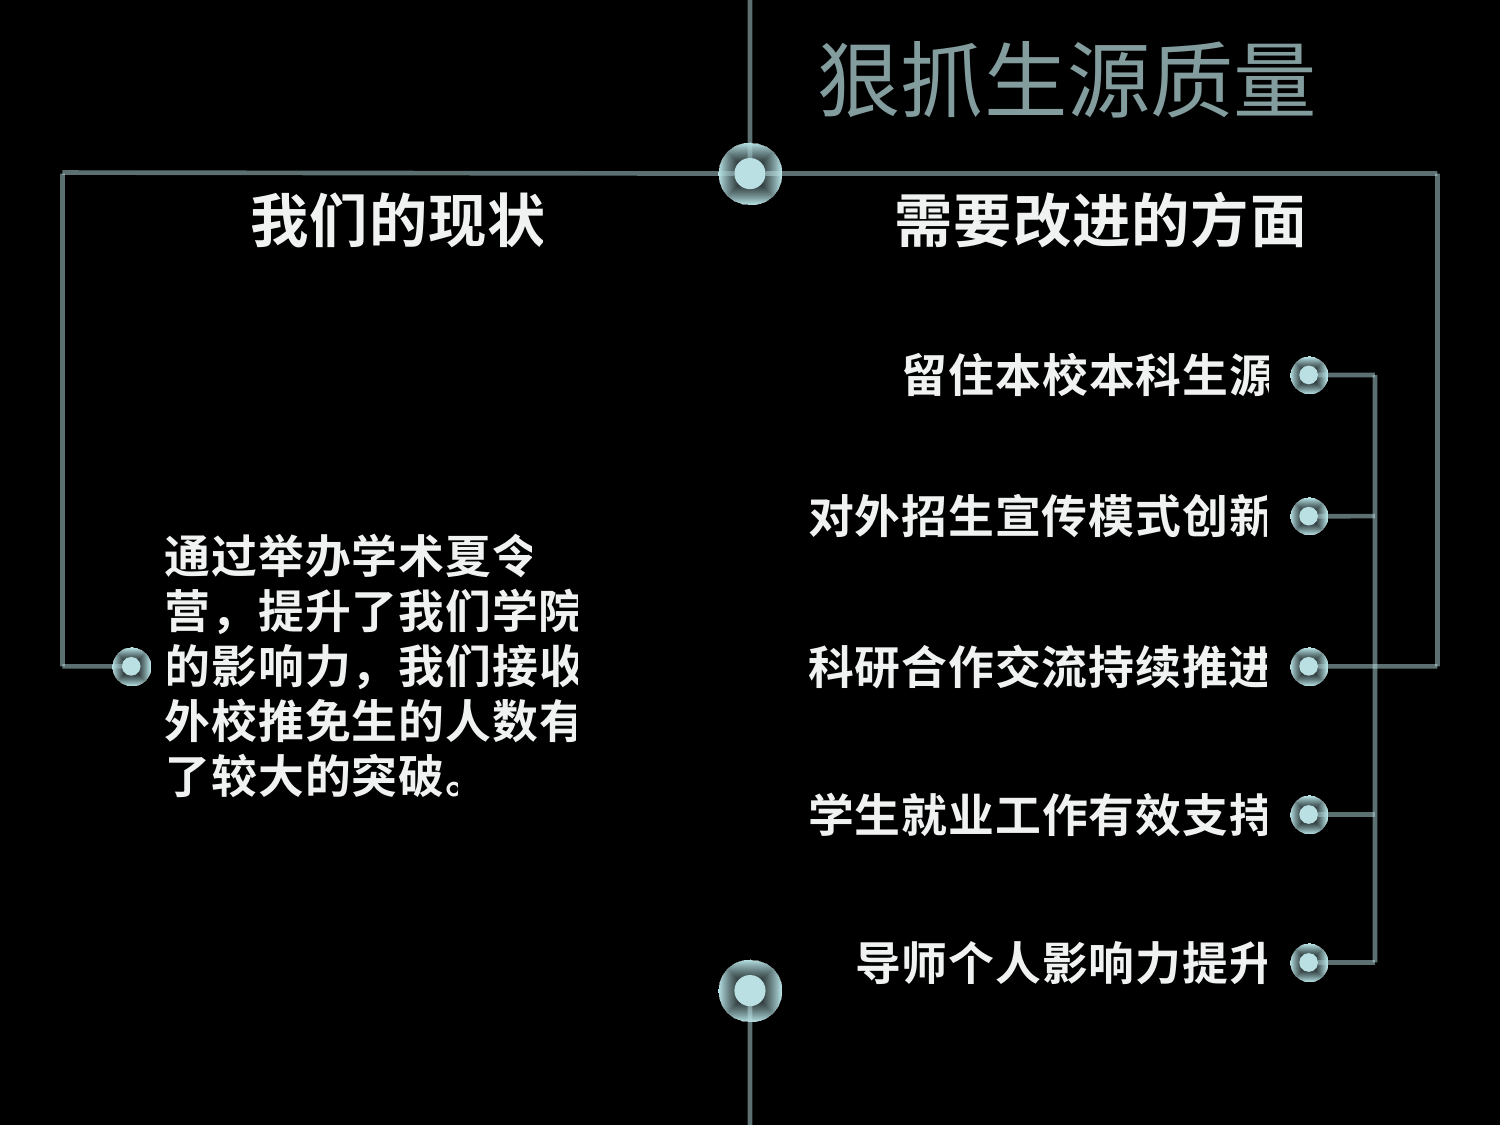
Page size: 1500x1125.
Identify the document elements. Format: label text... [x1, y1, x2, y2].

text_box 需要改进的方面 [879, 182, 1324, 262]
text_box 我们的现状 [235, 182, 562, 262]
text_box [112, 647, 151, 686]
text_box 狠抓生源质量 [802, 21, 1333, 136]
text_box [1289, 943, 1328, 982]
text_box 对外招生宣传模式创新 [778, 478, 1293, 554]
text_box 通过举办学术夏令营，提升了我们学院的影响力，我们接收外校推免生的人数有了较大的突破。 [147, 517, 628, 813]
text_box 导师个人影响力提升 [822, 924, 1293, 1000]
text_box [1289, 647, 1328, 686]
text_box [1289, 795, 1328, 834]
text_box 学生就业工作有效支持 [778, 776, 1293, 852]
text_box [718, 959, 782, 1022]
text_box 留住本校本科生源 [870, 337, 1293, 413]
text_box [1289, 356, 1328, 394]
text_box 科研合作交流持续推进 [778, 628, 1293, 704]
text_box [1289, 497, 1328, 536]
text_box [718, 142, 782, 206]
